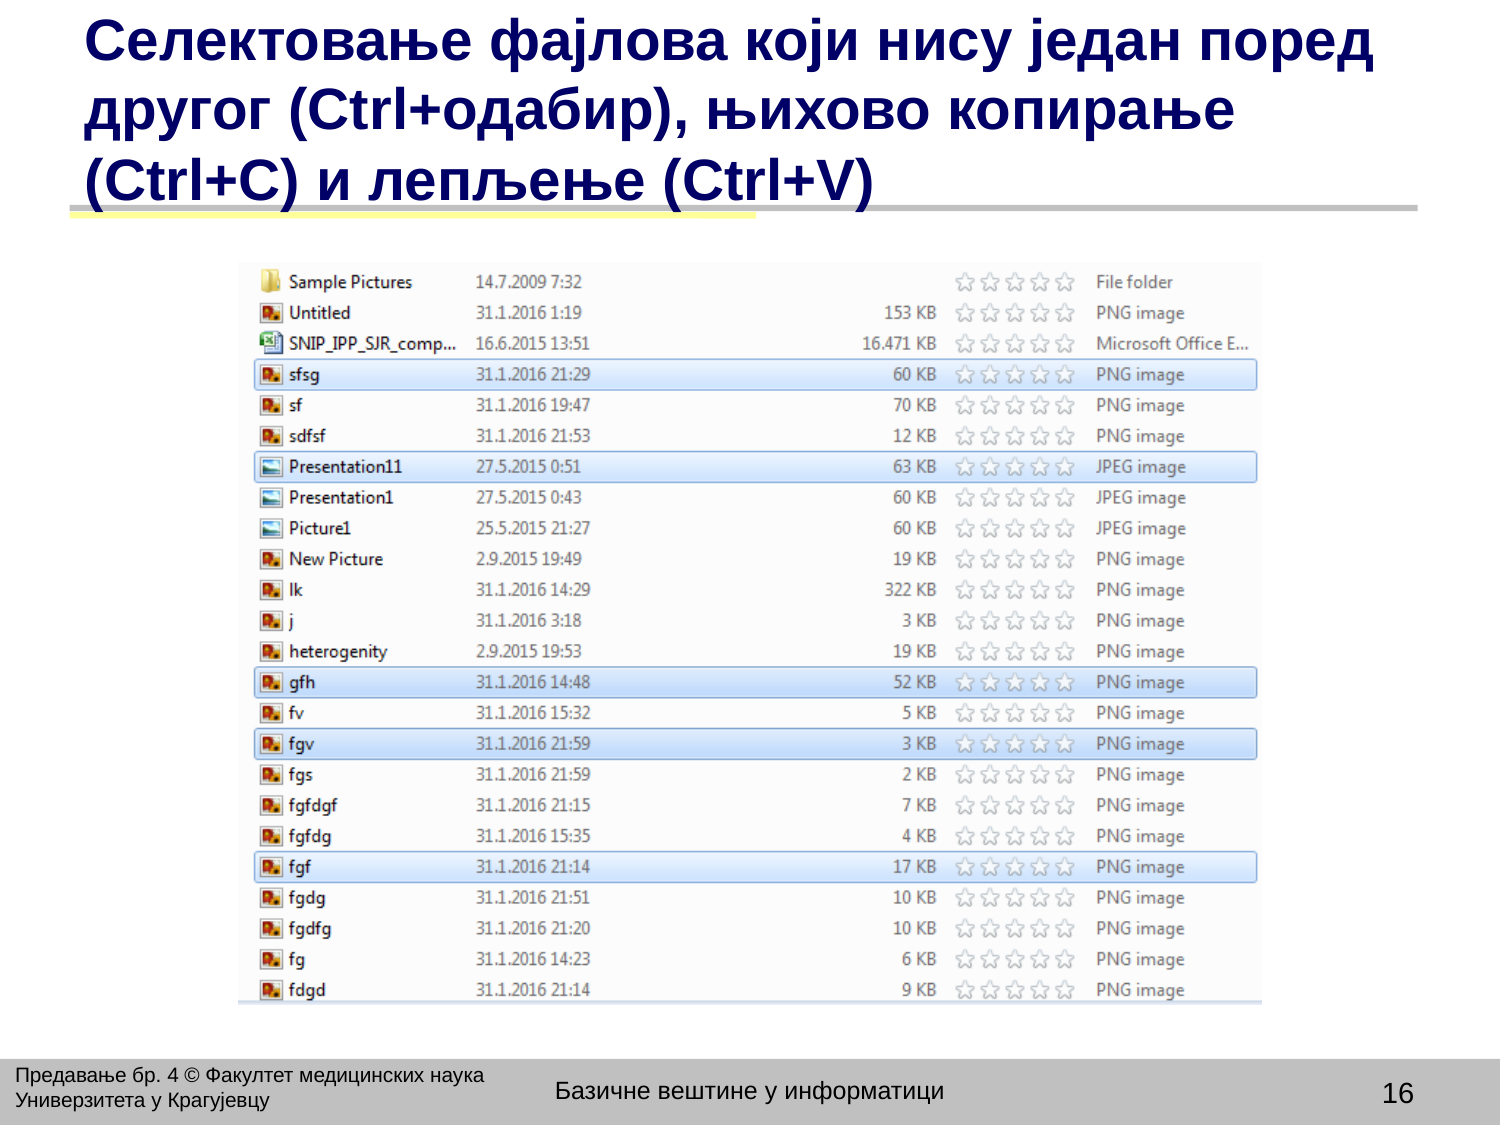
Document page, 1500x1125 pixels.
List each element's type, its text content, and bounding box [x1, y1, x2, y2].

title Селектовање фајлова који нису један поред другог (Ctrl+одабир), њихово копирање (Ctrl+C) и лепљење (Ctrl+V) [69, 12, 1426, 201]
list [237, 262, 1262, 1006]
footer Базичне вештине у информатици [512, 1066, 988, 1125]
slide_number Предавање бр. 4 © Факултет медицинских наука Универзитета у Крагујевцу [0, 1053, 617, 1108]
slide_number 16 [1079, 1066, 1430, 1125]
